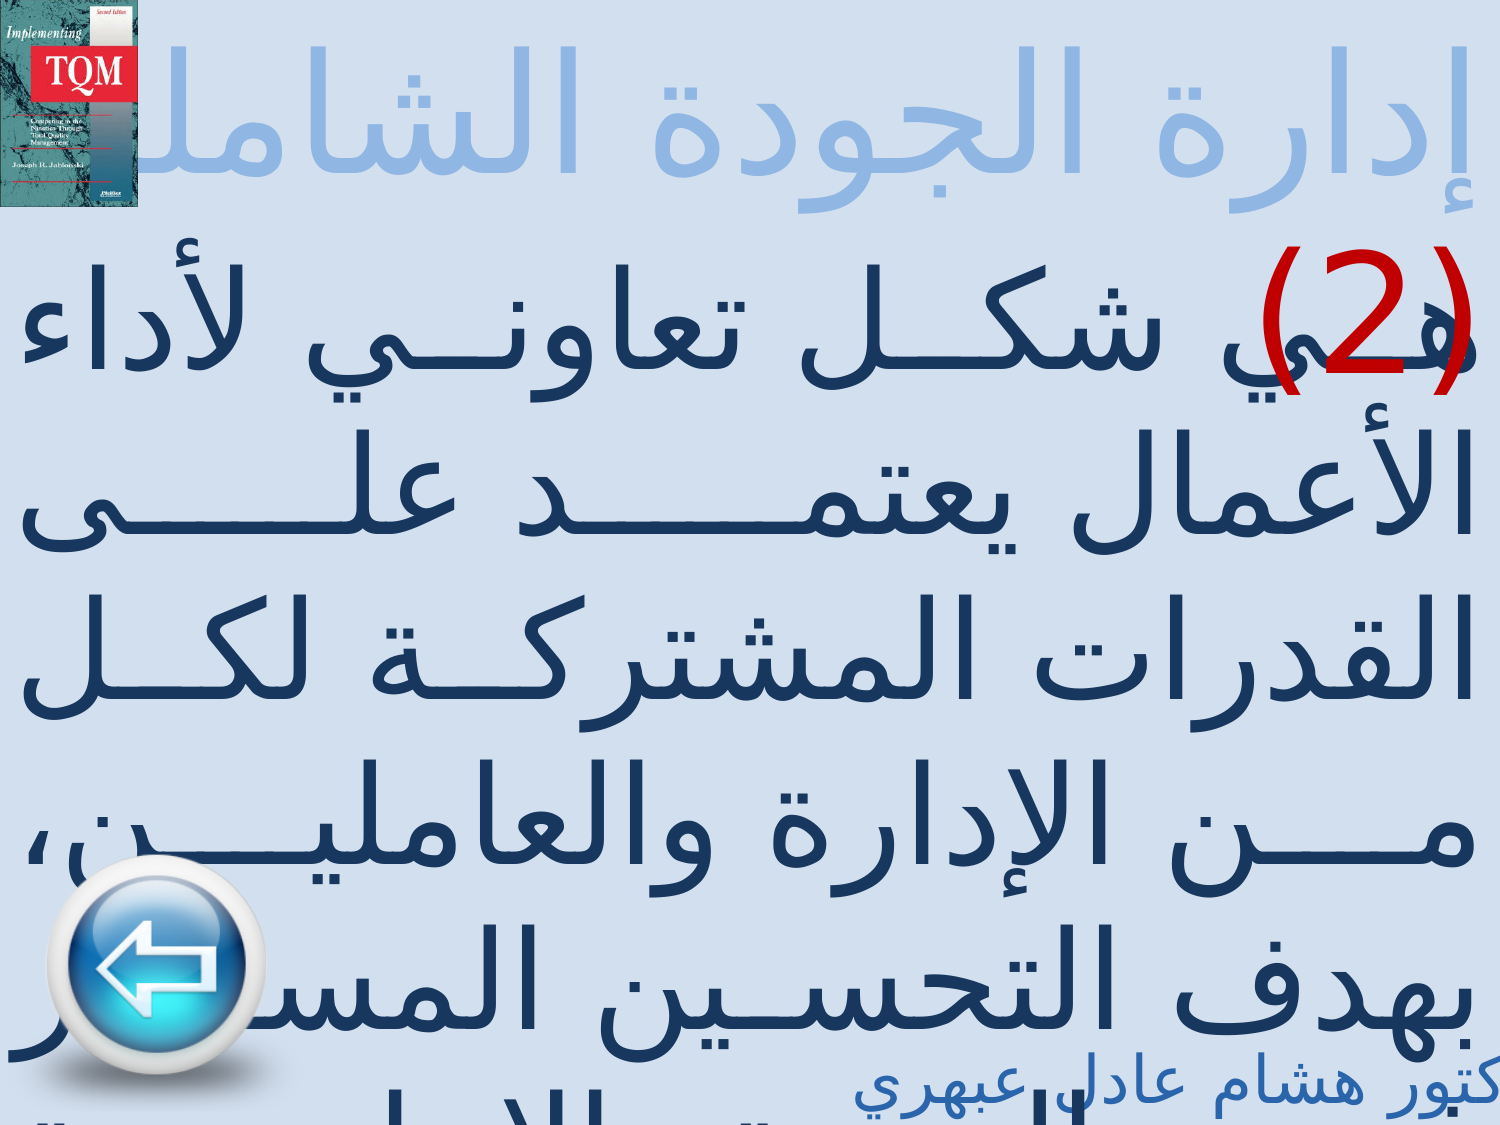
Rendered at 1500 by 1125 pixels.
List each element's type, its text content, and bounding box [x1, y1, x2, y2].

picture [0, 0, 138, 207]
picture [0, 812, 313, 1125]
text_box إدارة الجودة الشاملة (2) [0, 0, 1500, 415]
text_box هي شكل تعاوني لأداء الأعمال يعتمد على القدرات المشتركة لكل من الإدارة والعاملين، بهدف التحسين المستمر في الجودة والإنتاجية وذلك من خلال فِرق العمل (جوزيف جابلونكسي) [0, 415, 1500, 1125]
